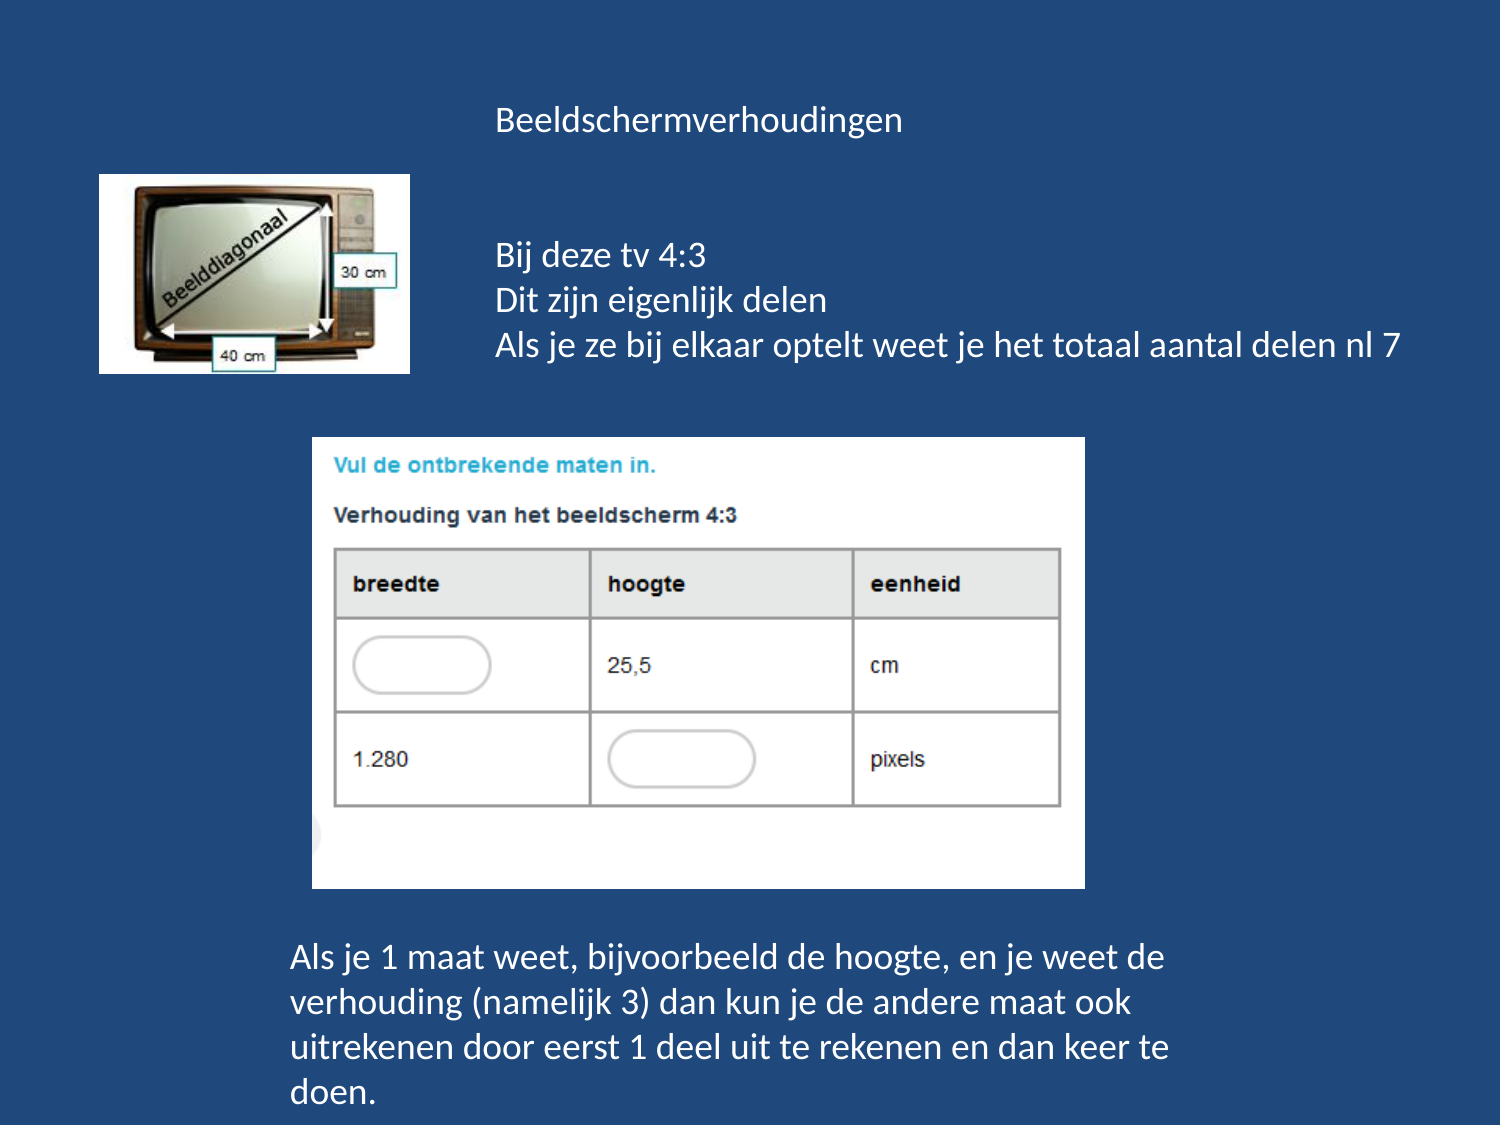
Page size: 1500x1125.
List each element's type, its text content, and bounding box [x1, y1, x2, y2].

text_box Beeldschermverhoudingen Bij deze tv 4:3 Dit zijn eigenlijk delen Als je ze bij elkaar optelt weet je het totaal aantal delen nl 7 [480, 87, 1418, 418]
picture [312, 437, 1085, 890]
text_box Als je 1 maat weet, bijvoorbeeld de hoogte, en je weet de verhouding (namelijk 3) dan kun je de andere maat ook uitrekenen door eerst 1 deel uit te rekenen en dan keer te doen. [274, 924, 1188, 1120]
picture [99, 174, 410, 374]
